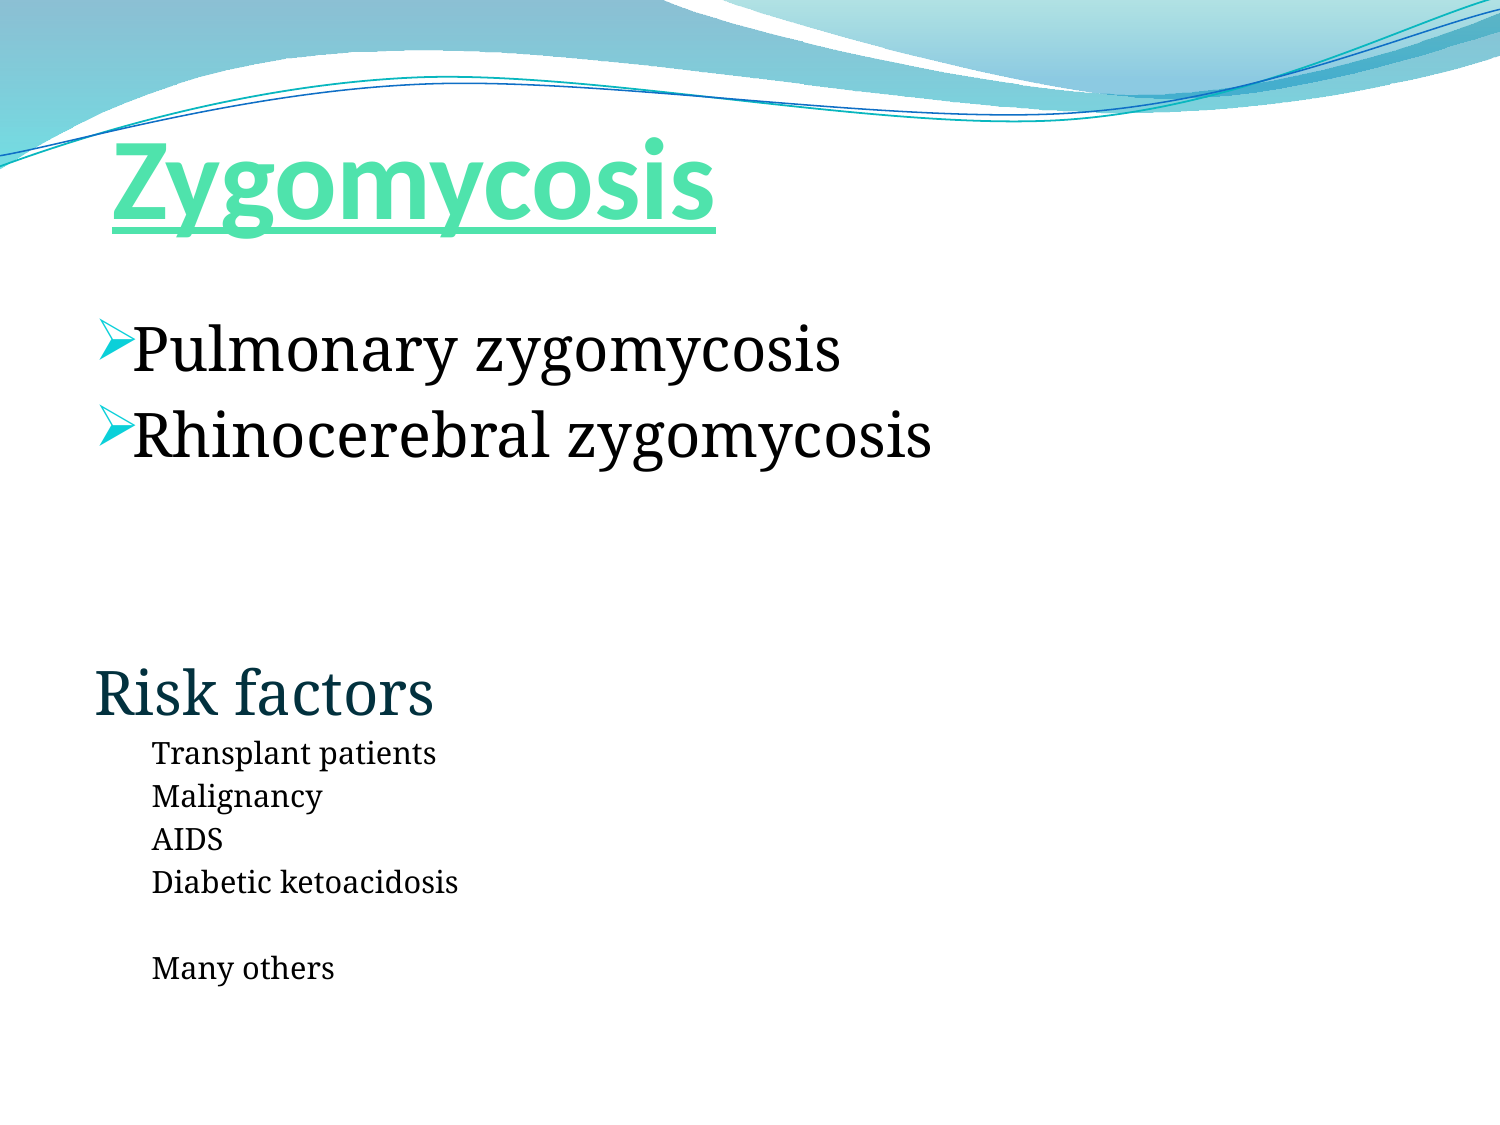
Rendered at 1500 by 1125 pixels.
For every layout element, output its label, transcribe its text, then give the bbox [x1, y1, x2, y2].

list Pulmonary zygomycosis Rhinocerebral zygomycosis Risk factors Transplant patients Malignancy AIDS Diabetic ketoacidosis Many others [86, 302, 1362, 1000]
title Zygomycosis [112, 54, 1388, 243]
